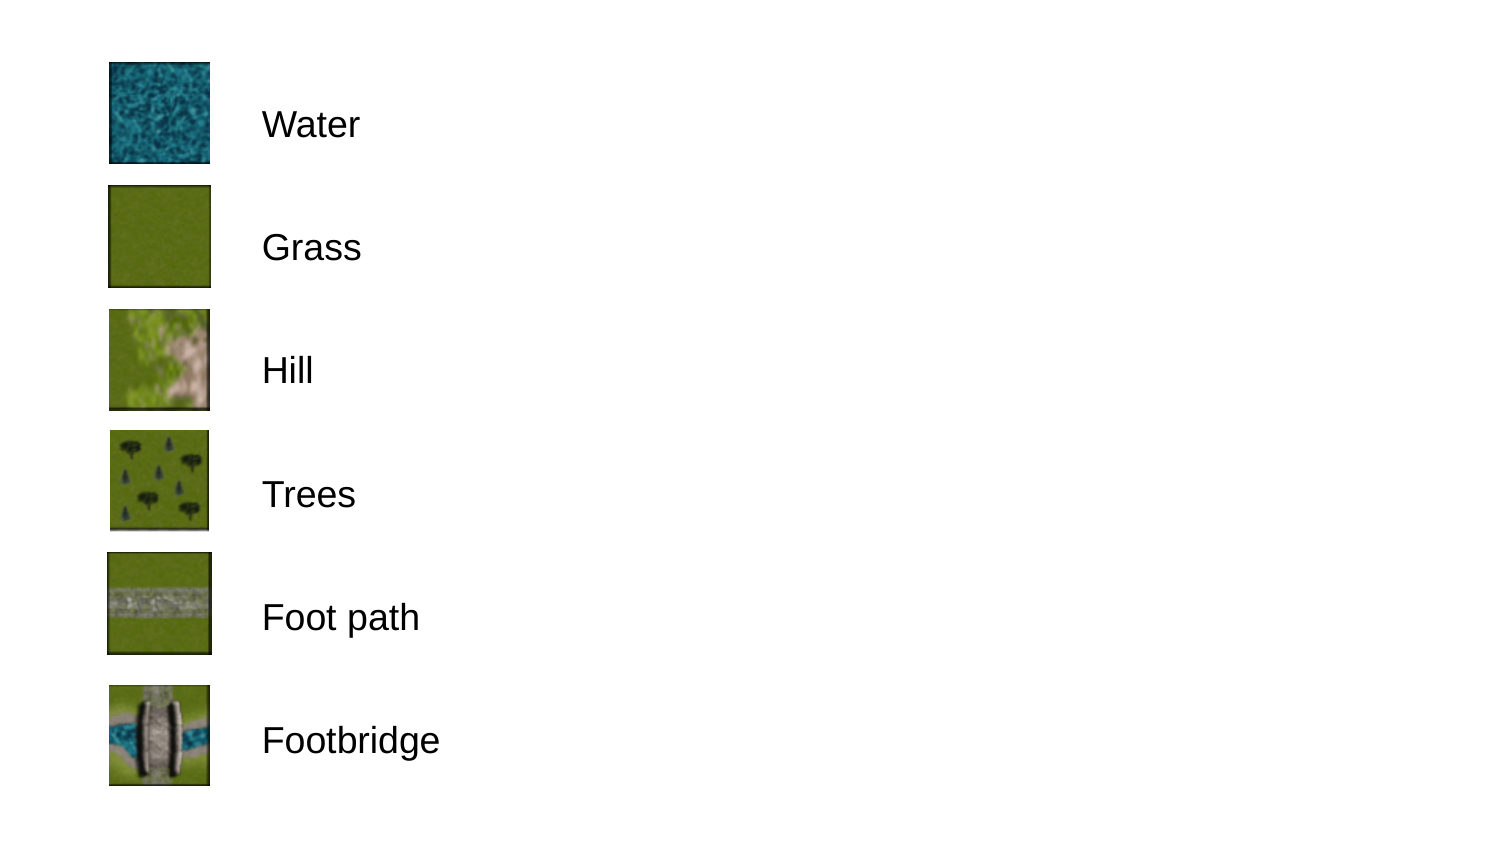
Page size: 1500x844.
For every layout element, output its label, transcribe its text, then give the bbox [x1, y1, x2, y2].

picture [107, 552, 212, 655]
text_box Trees [246, 454, 646, 512]
text_box Water [246, 84, 646, 142]
text_box Grass [246, 208, 646, 265]
text_box Footbridge [246, 701, 646, 758]
picture [109, 62, 210, 165]
text_box Foot path [246, 578, 646, 635]
picture [108, 185, 211, 288]
text_box Hill [246, 331, 646, 389]
picture [110, 430, 209, 533]
picture [109, 685, 210, 786]
picture [109, 308, 210, 411]
